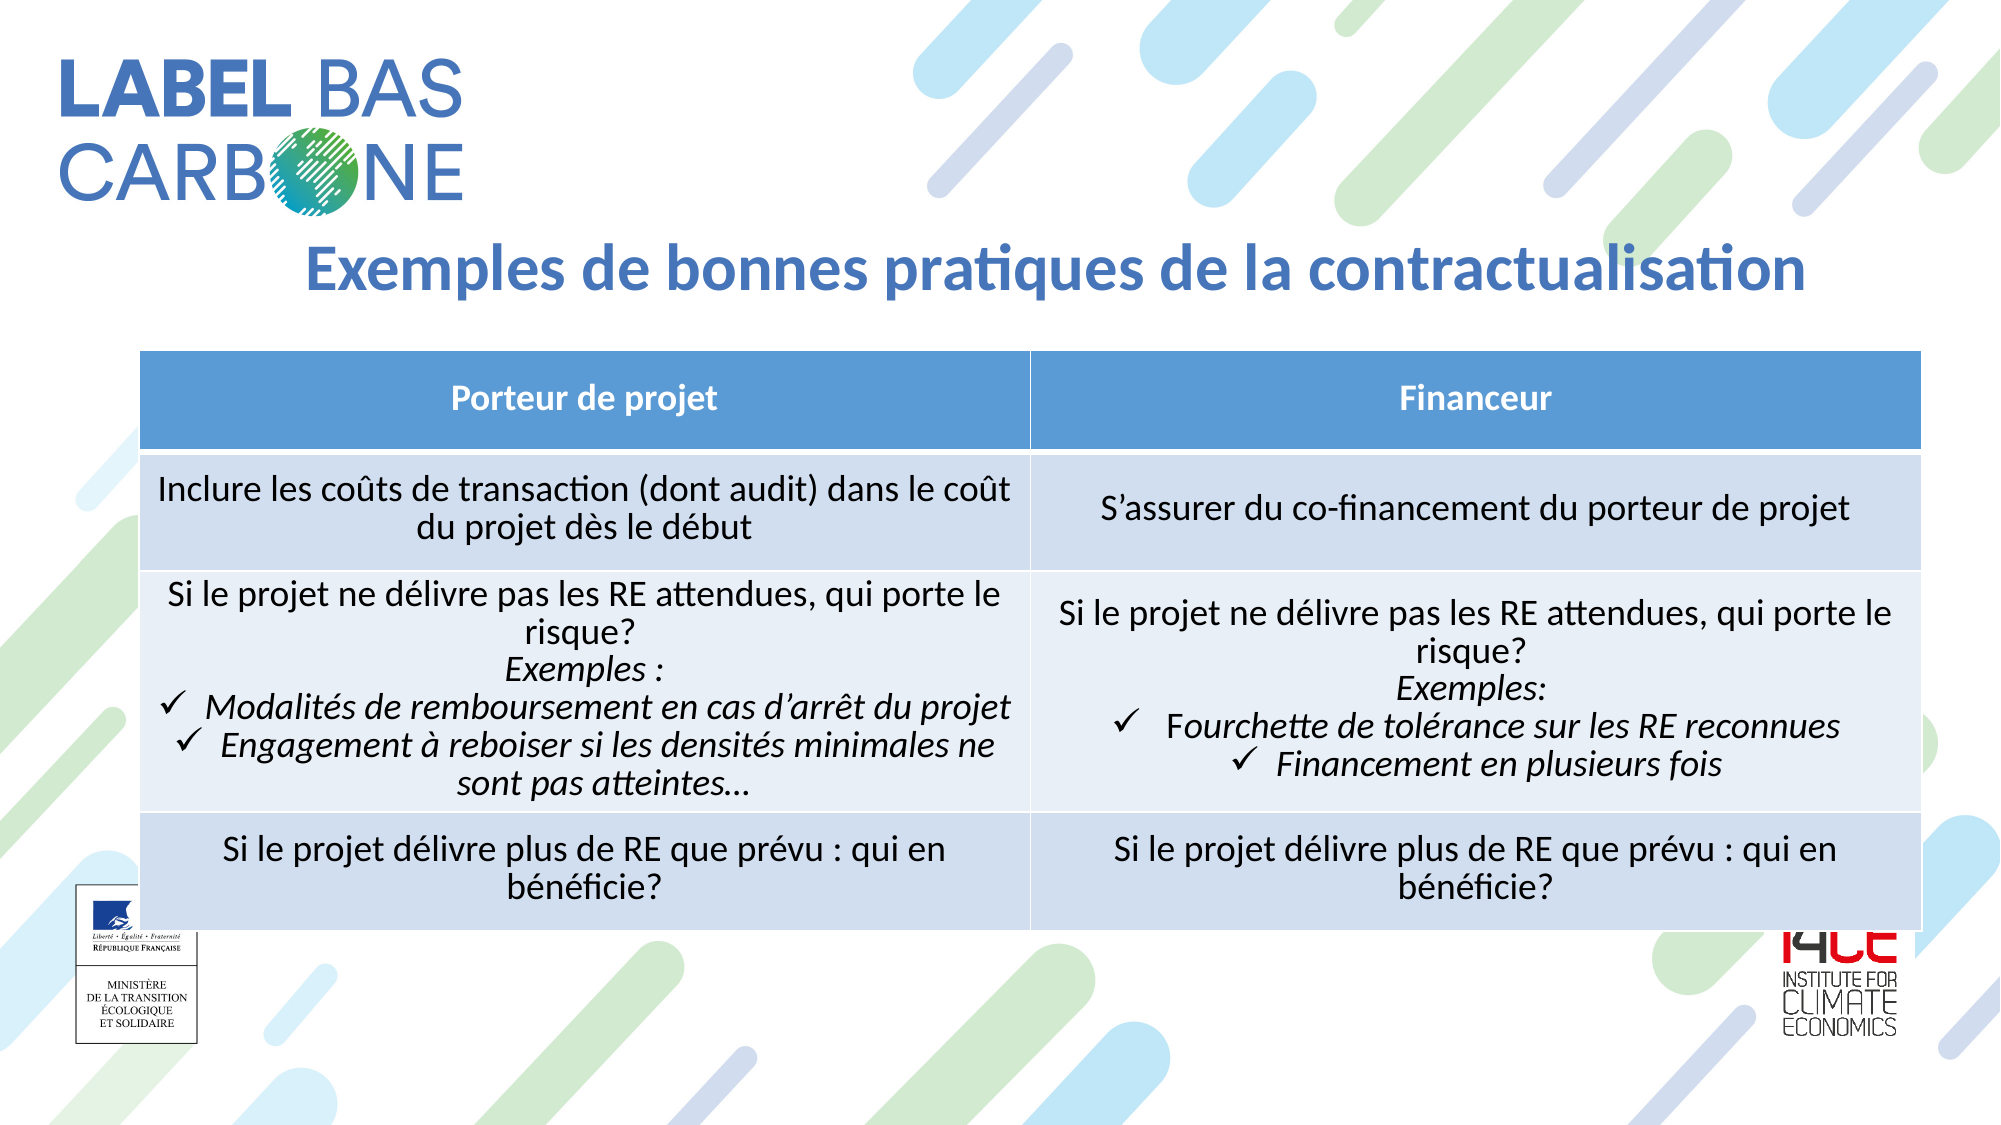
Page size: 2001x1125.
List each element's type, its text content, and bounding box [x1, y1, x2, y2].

table_cell S’assurer du co-financement du porteur de projet [1031, 455, 1921, 570]
table_cell Si le projet ne délivre pas les RE attendues, qui porte le risque? Exemples: Fourchette de tolérance sur les RE reconnues Financement en plusieurs fois [1031, 572, 1921, 811]
table_header Porteur de projet [140, 351, 1030, 449]
table_cell Si le projet délivre plus de RE que prévu : qui en bénéficie? [1031, 813, 1921, 930]
table_cell Inclure les coûts de transaction (dont audit) dans le coût du projet dès le début [140, 455, 1030, 570]
table_header Financeur [1031, 351, 1921, 449]
text_box Exemples de bonnes pratiques de la contractualisation [238, 225, 1876, 349]
table_cell Si le projet ne délivre pas les RE attendues, qui porte le risque? Exemples : Modalités de remboursement en cas d’arrêt du projet Engagement à reboiser si les densités minimales ne sont pas atteintes… [140, 572, 1030, 811]
picture [0, 0, 2000, 1125]
table_cell Si le projet délivre plus de RE que prévu : qui en bénéficie? [140, 813, 1030, 930]
